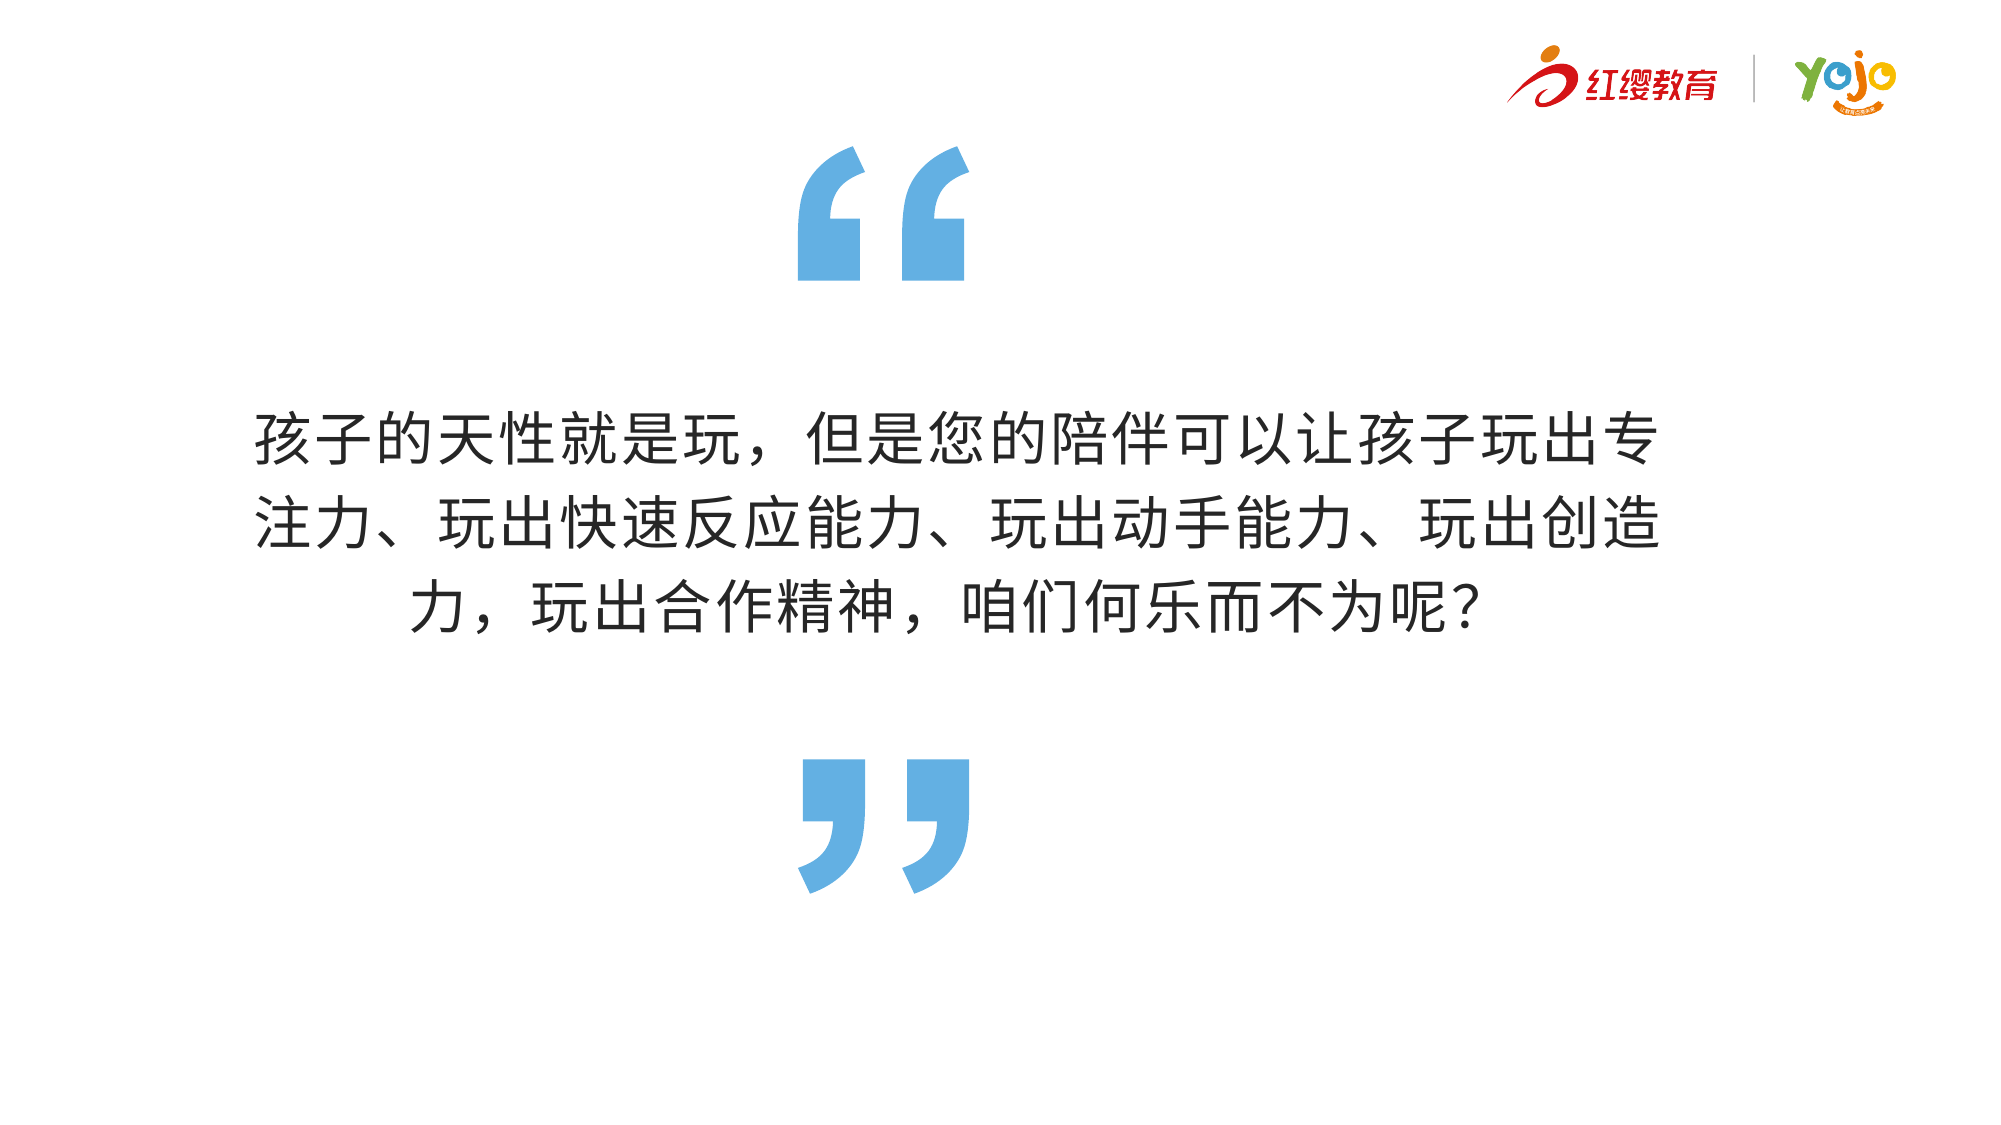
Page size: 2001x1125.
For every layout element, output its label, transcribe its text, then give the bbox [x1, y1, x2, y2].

text_box [796, 144, 867, 282]
text_box [900, 758, 971, 896]
text_box [901, 144, 971, 282]
text_box [796, 758, 867, 896]
picture [1507, 45, 1896, 116]
text_box 孩子的天性就是玩，但是您的陪伴可以让孩子玩出专注力、玩出快速反应能力、玩出动手能力、玩出创造力，玩出合作精神，咱们何乐而不为呢？ [229, 354, 1689, 675]
